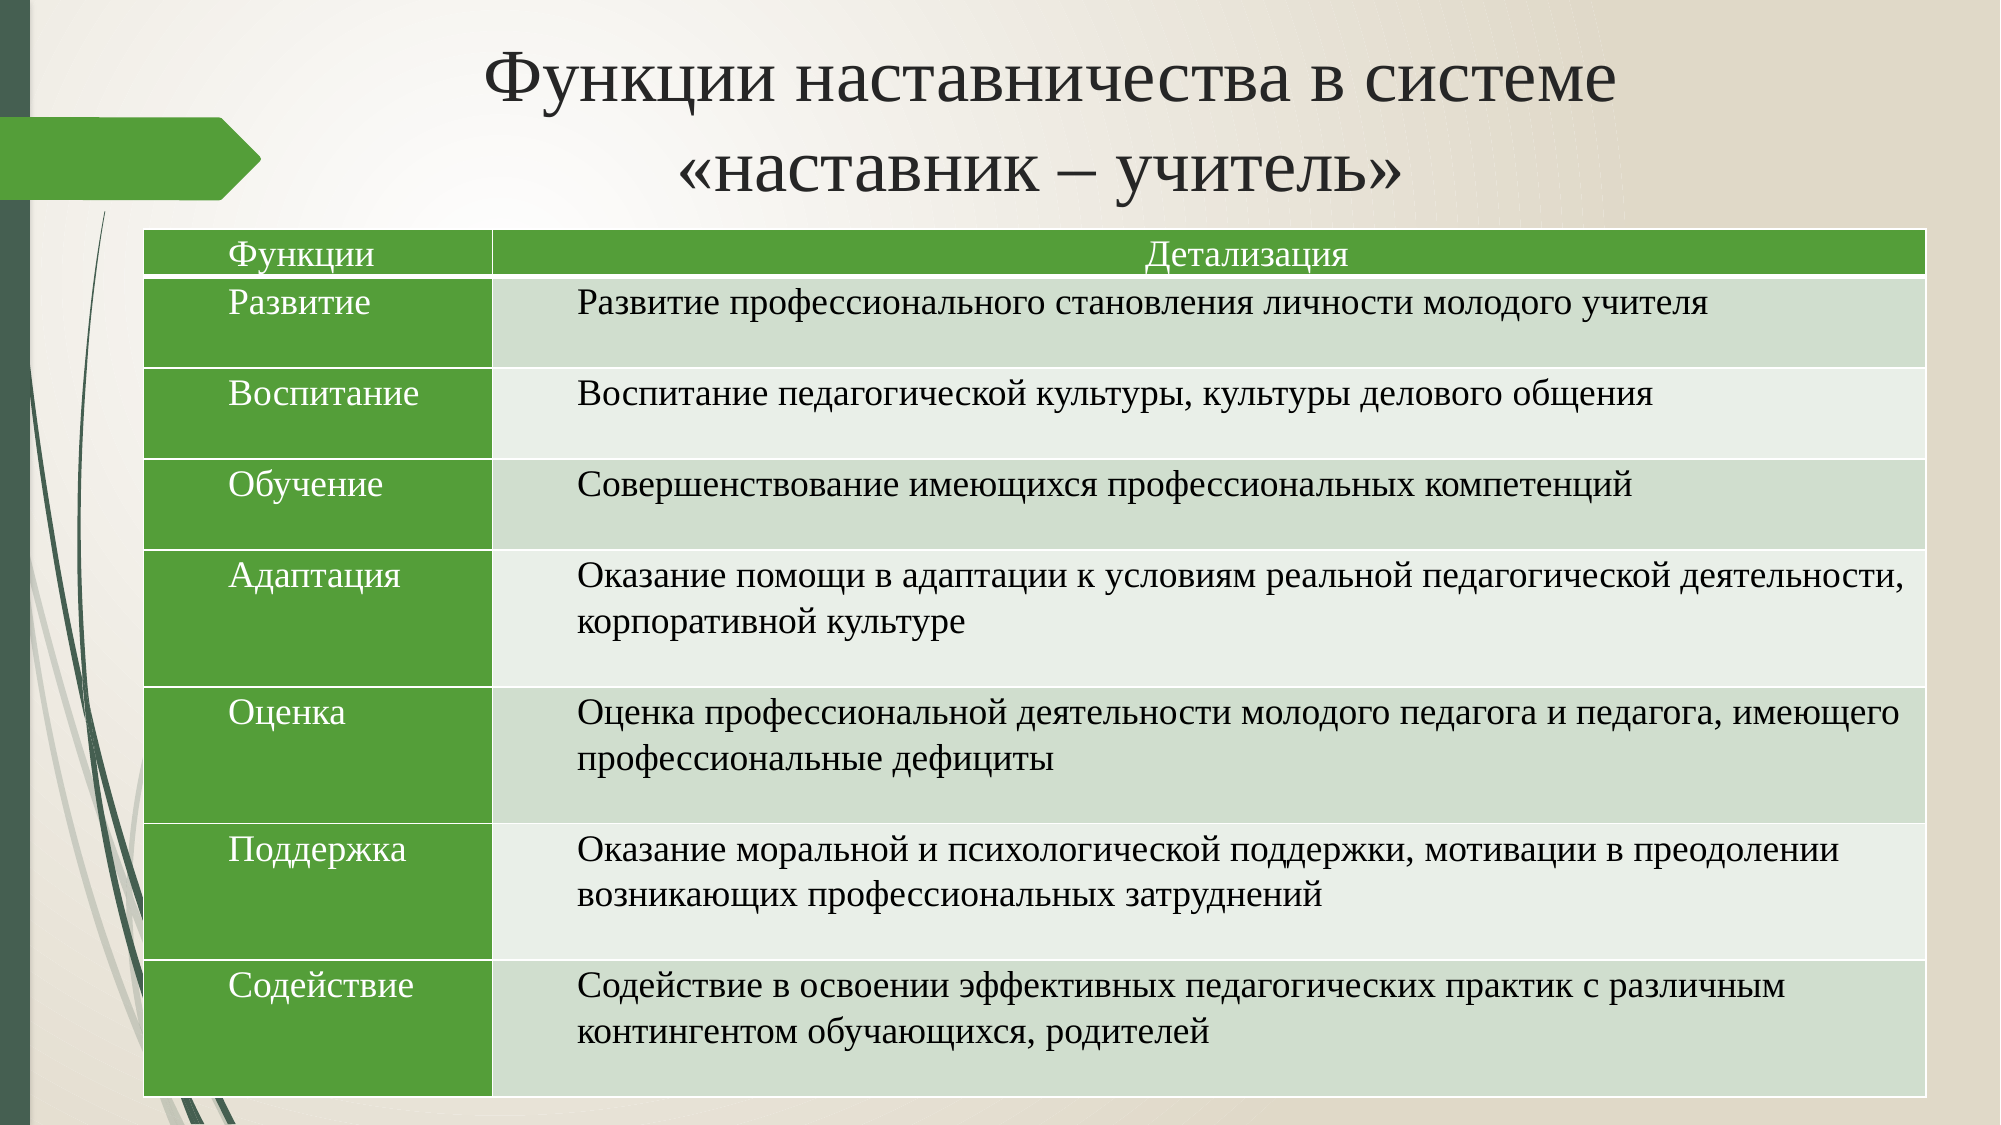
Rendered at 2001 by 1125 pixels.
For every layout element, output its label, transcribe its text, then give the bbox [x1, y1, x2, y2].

table_header Функции [144, 230, 492, 274]
table_cell Обучение [144, 460, 492, 549]
table_cell Развитие профессионального становления личности молодого учителя [493, 279, 1925, 367]
table_cell Содействие [144, 961, 492, 1096]
table_cell Развитие [144, 279, 492, 367]
table_cell Совершенствование имеющихся профессиональных компетенций [493, 460, 1925, 549]
table_header Детализация [493, 230, 1925, 274]
title Функции наставничества в системе «наставник – учитель» [331, 18, 1771, 228]
table_cell Адаптация [144, 551, 492, 686]
table_cell Воспитание педагогической культуры, культуры делового общения [493, 369, 1925, 458]
table_cell Воспитание [144, 369, 492, 458]
table_cell Оказание моральной и психологической поддержки, мотивации в преодолении возникающих профессиональных затруднений [493, 824, 1925, 959]
table_cell Поддержка [144, 824, 492, 959]
table_cell Оценка [144, 688, 492, 823]
table_cell Содействие в освоении эффективных педагогических практик с различным контингентом обучающихся, родителей [493, 961, 1925, 1096]
table_cell Оказание помощи в адаптации к условиям реальной педагогической деятельности, корпоративной культуре [493, 551, 1925, 686]
table_cell Оценка профессиональной деятельности молодого педагога и педагога, имеющего профессиональные дефициты [493, 688, 1925, 823]
